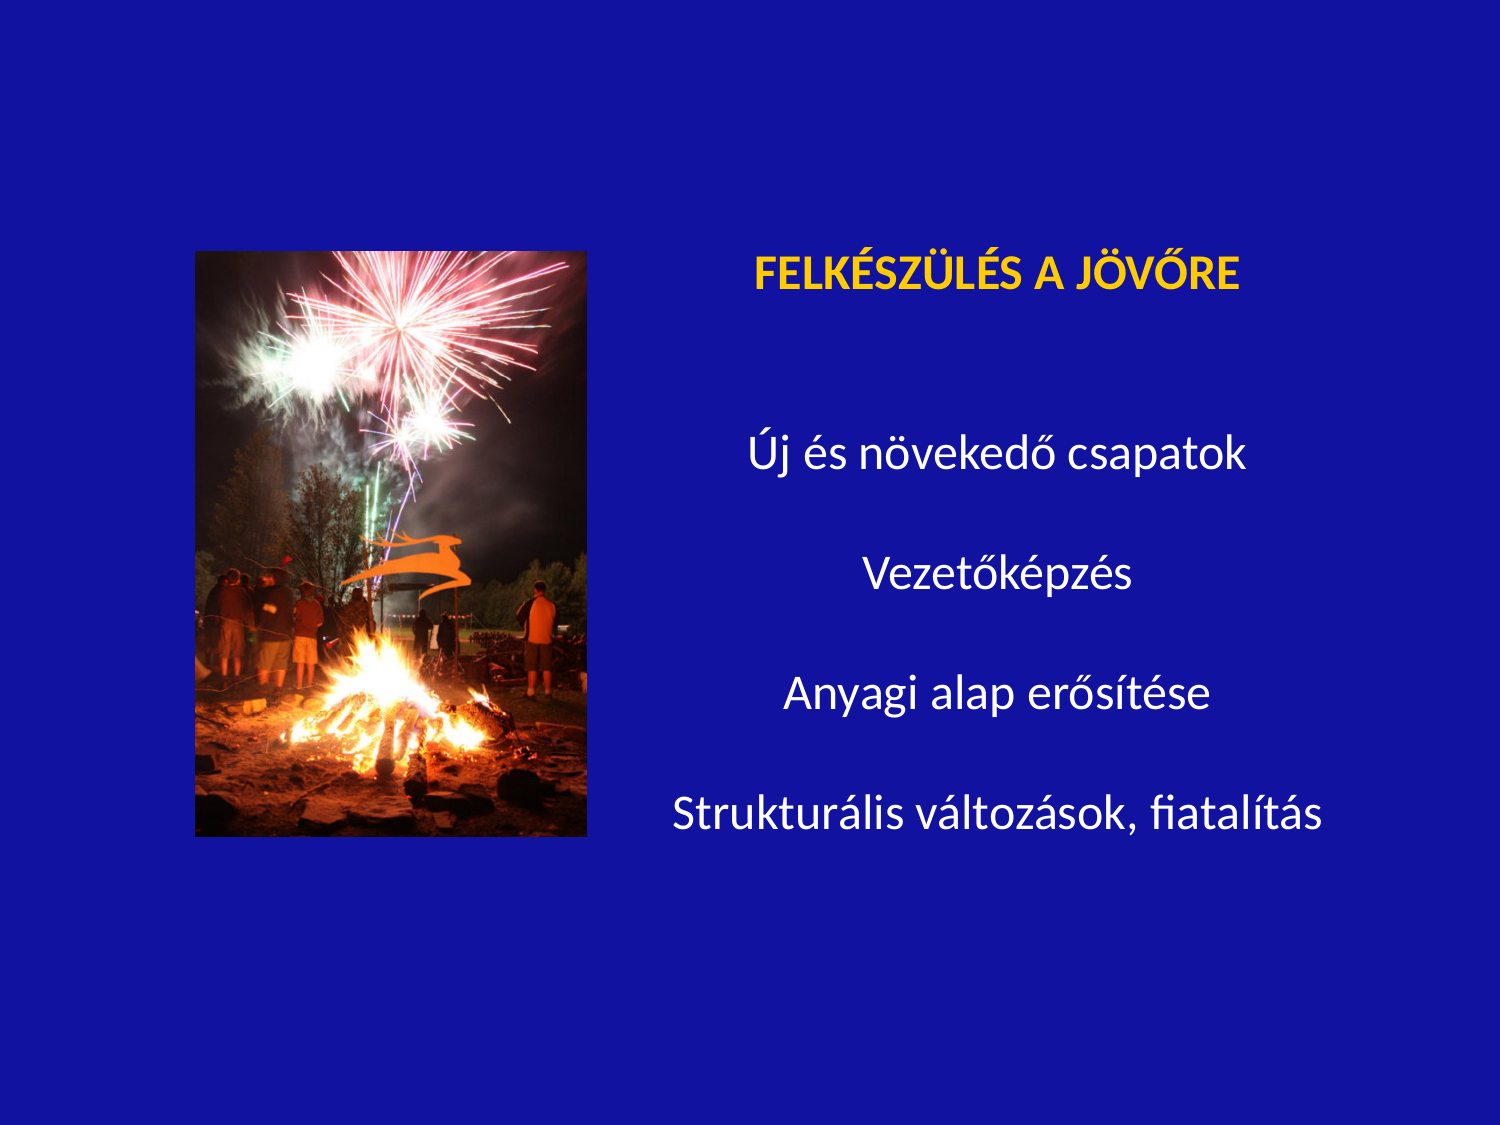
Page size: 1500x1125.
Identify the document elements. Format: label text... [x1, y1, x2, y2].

text_box FELKÉSZÜLÉS A JÖVŐRE Új és növekedő csapatok Vezetőképzés Anyagi alap erősítése Strukturális változások, fiatalítás [617, 231, 1378, 907]
picture [195, 251, 587, 838]
